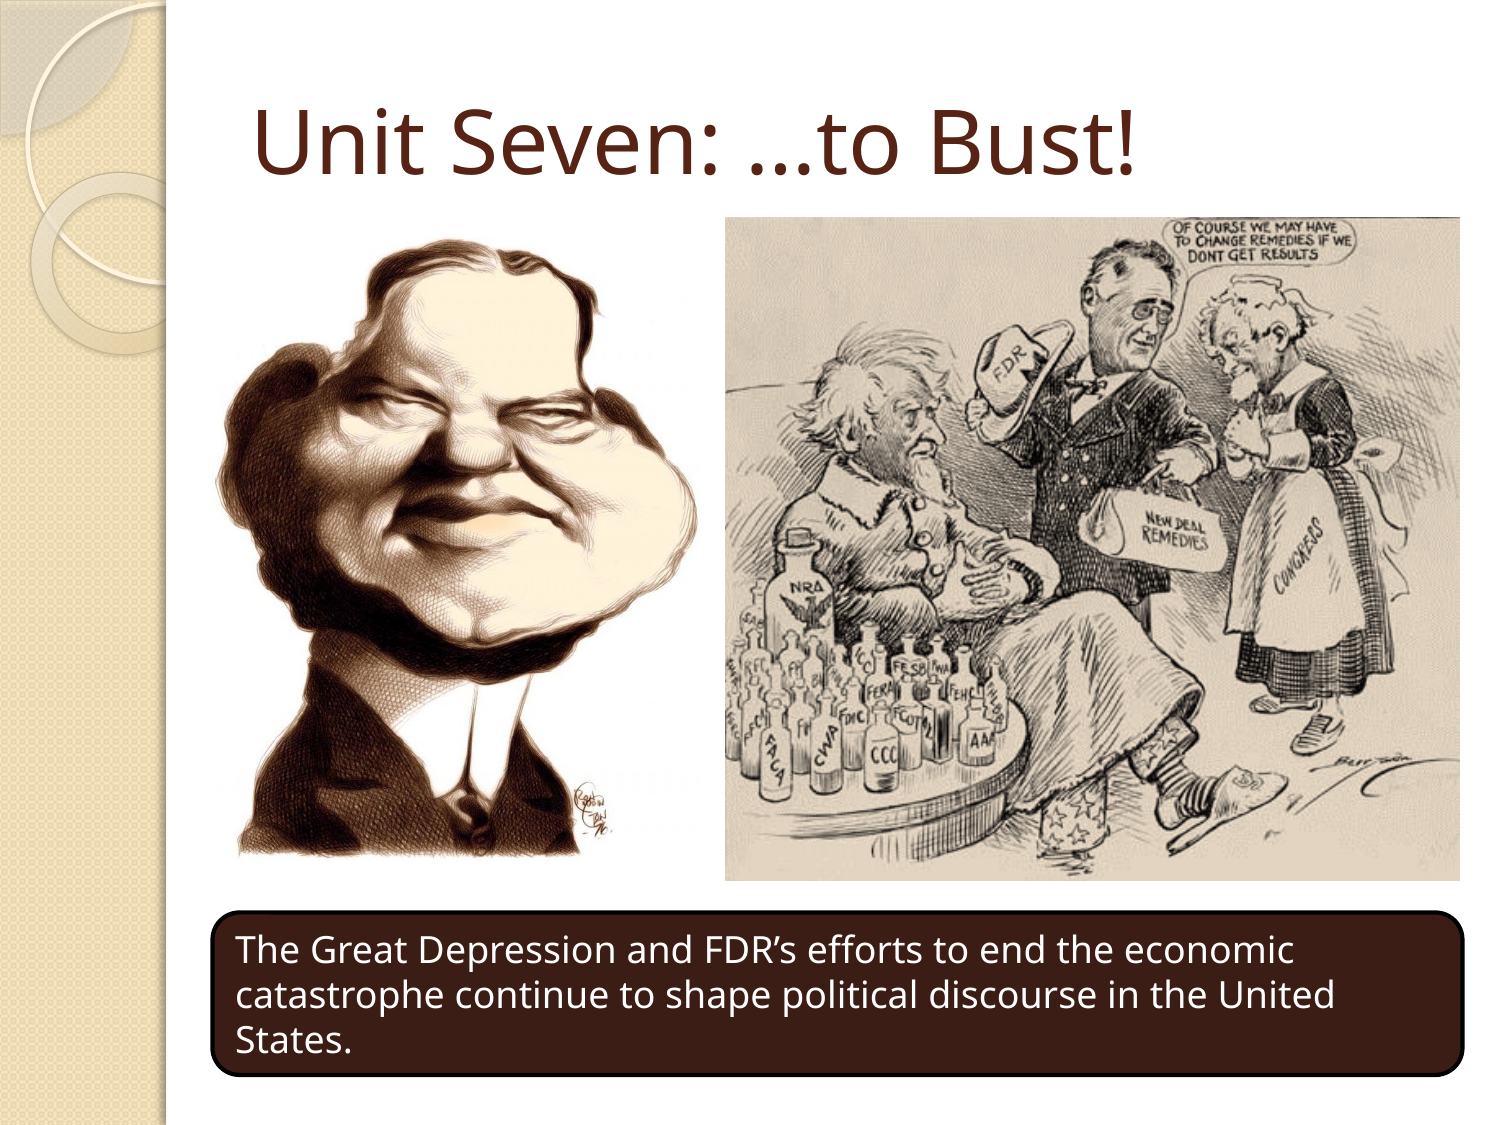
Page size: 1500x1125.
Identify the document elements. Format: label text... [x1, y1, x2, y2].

title Unit Seven: …to Bust! [235, 45, 1466, 233]
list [724, 217, 1460, 881]
picture [212, 237, 701, 862]
text_box The Great Depression and FDR’s efforts to end the economic catastrophe continue to shape political discourse in the United States. [210, 910, 1465, 1078]
